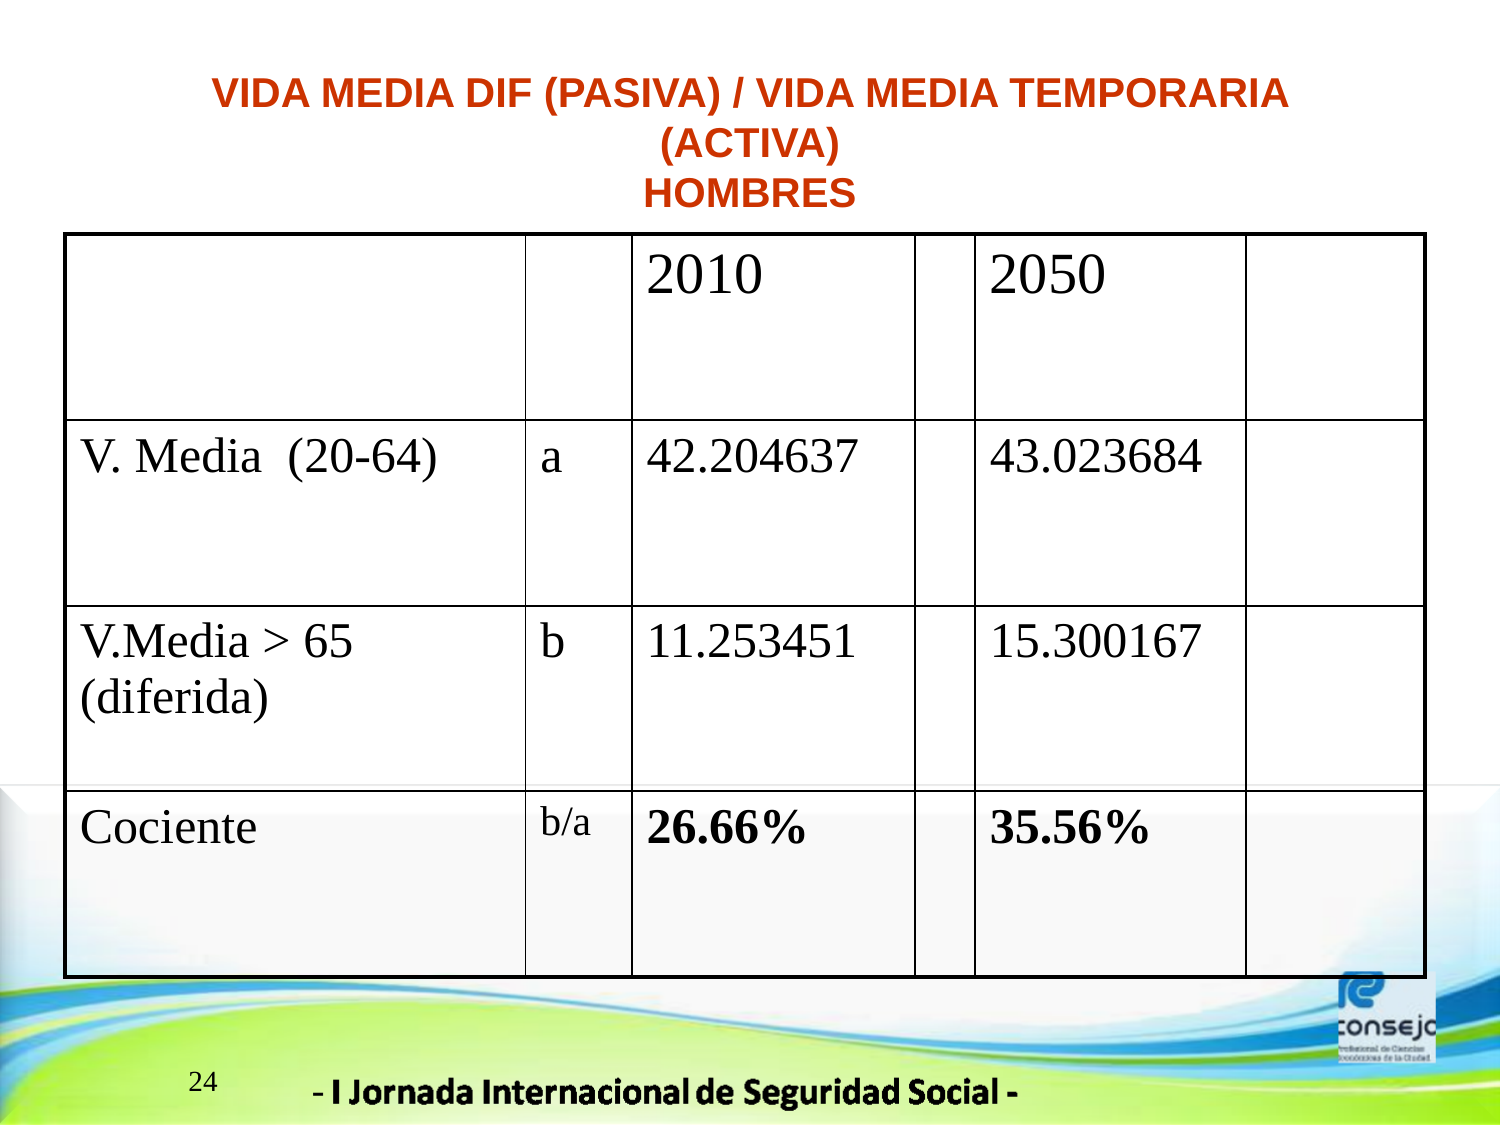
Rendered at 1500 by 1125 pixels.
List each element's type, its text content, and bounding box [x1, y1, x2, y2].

table_cell [1247, 792, 1423, 975]
table_header [916, 236, 974, 419]
table_header [1247, 236, 1423, 419]
table_cell a [526, 421, 631, 605]
table_header 2010 [633, 236, 914, 419]
table_cell 35.56% [976, 792, 1245, 975]
table_cell 26.66% [633, 792, 914, 975]
table_header [526, 236, 631, 419]
table_cell V. Media (20-64) [67, 421, 525, 605]
table_cell [1247, 421, 1423, 605]
table_cell b/a [526, 792, 631, 975]
table_cell 11.253451 [633, 607, 914, 790]
picture [0, 780, 1500, 1125]
slide_number 24 [0, 1054, 234, 1125]
table_cell 43.023684 [976, 421, 1245, 605]
table_cell V.Media > 65 (diferida) [67, 607, 525, 790]
table_cell b [526, 607, 631, 790]
table_cell [1247, 607, 1423, 790]
table_cell 15.300167 [976, 607, 1245, 790]
table_header 2050 [976, 236, 1245, 419]
title VIDA MEDIA DIF (PASIVA) / VIDA MEDIA TEMPORARIA (ACTIVA) HOMBRES [112, 58, 1388, 232]
table_cell [916, 792, 974, 975]
table_cell [916, 421, 974, 605]
table_cell Cociente [67, 792, 525, 975]
table_cell 42.204637 [633, 421, 914, 605]
table_cell [916, 607, 974, 790]
table_header [67, 236, 525, 419]
